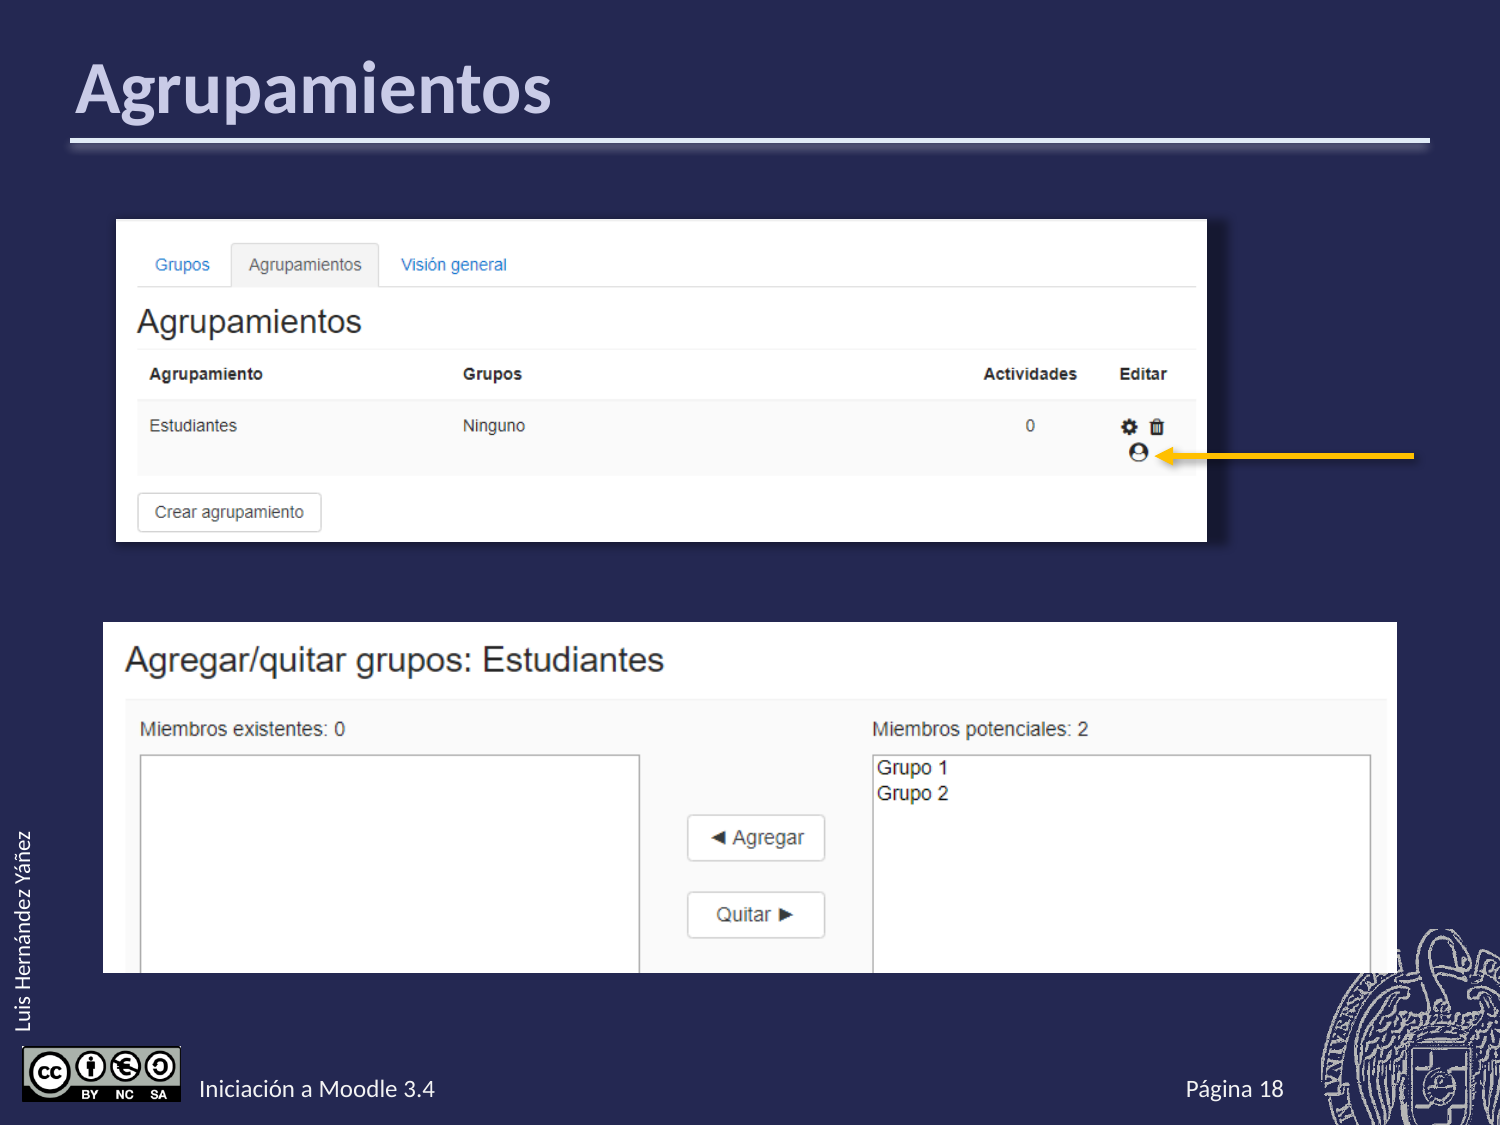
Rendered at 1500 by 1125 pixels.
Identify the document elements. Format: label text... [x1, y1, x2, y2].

footer Iniciación a Moodle 3.4 [199, 1042, 1114, 1103]
list [75, 175, 1425, 1015]
title Agrupamientos [75, 46, 1425, 129]
picture [1321, 929, 1500, 1125]
picture [22, 1046, 181, 1102]
slide_number Página 17 [1136, 1042, 1285, 1103]
picture [103, 622, 1397, 974]
picture [116, 219, 1208, 542]
